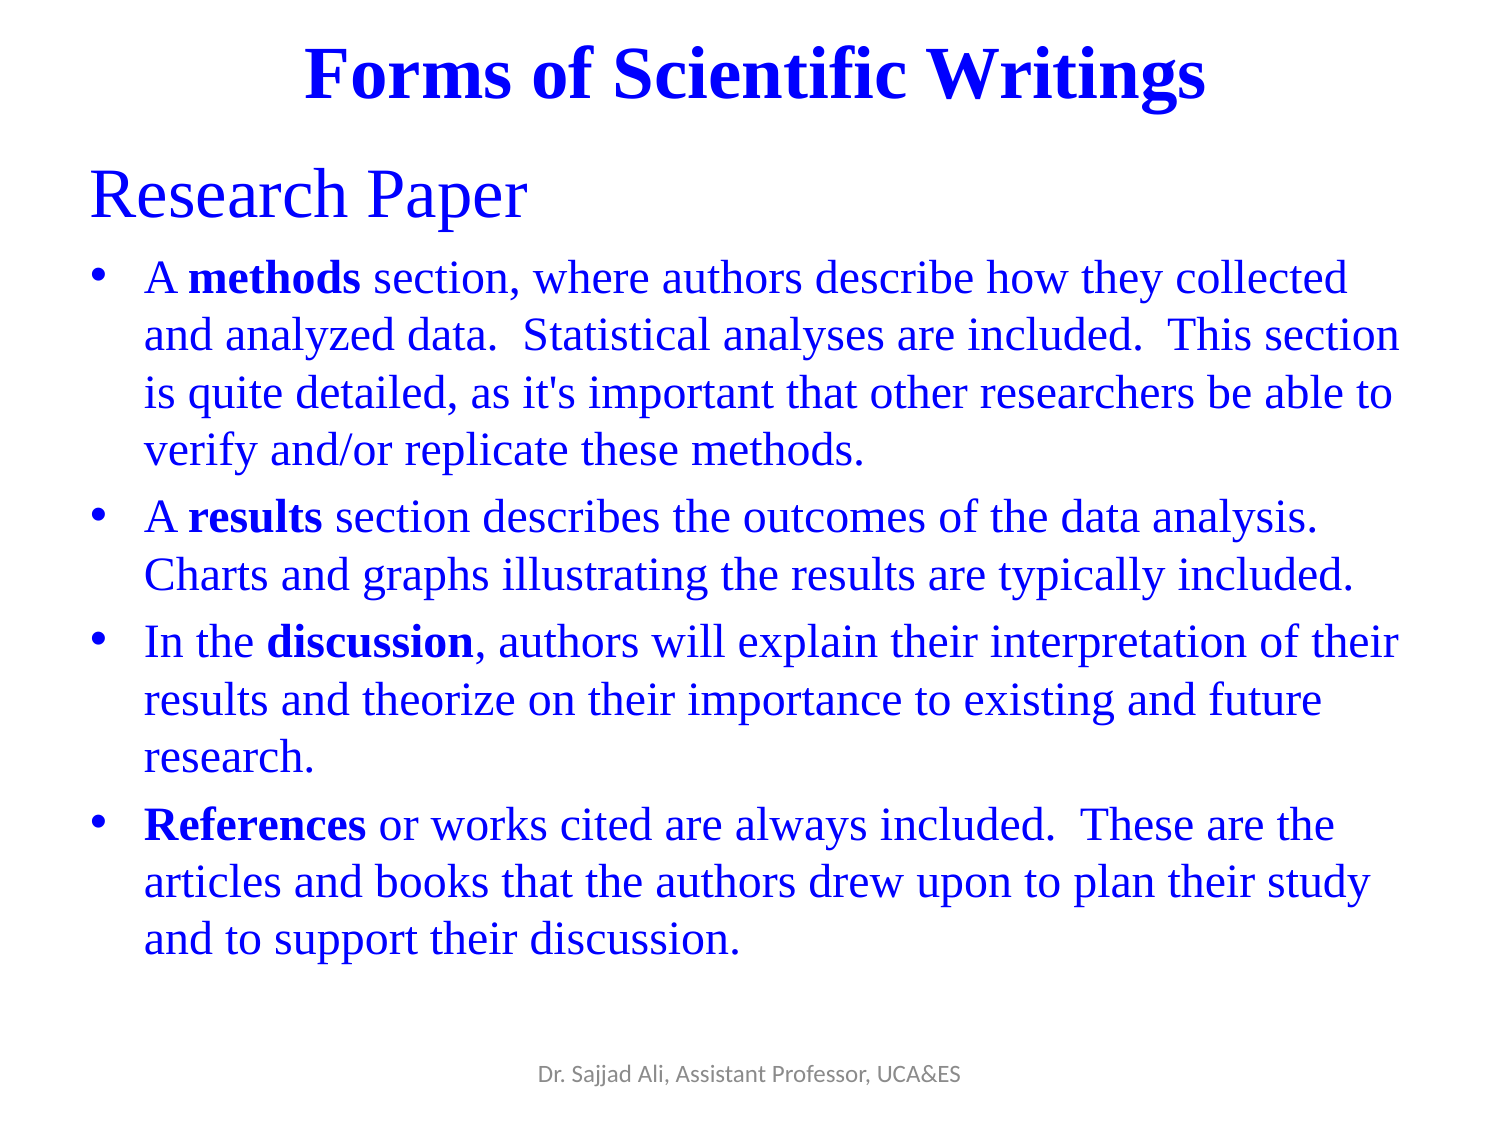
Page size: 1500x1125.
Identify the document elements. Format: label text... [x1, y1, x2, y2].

footer Dr. Sajjad Ali, Assistant Professor, UCA&ES [512, 1042, 988, 1103]
text_box Forms of Scientific Writings [74, 0, 1438, 138]
list A methods section, where authors describe how they collected and analyzed data. Statistical analyses are included. This section is quite detailed, as it's important that other researchers be able to verify and/or replicate these methods. A results section describes the outcomes of the data analysis. Charts and graphs illustrating the results are typically included. In the discussion, authors will explain their interpretation of their results and theorize on their importance to existing and future research. References or works cited are always included. These are the articles and books that the authors drew upon to plan their study and to support their discussion. [75, 237, 1425, 980]
text_box Research Paper [74, 132, 1350, 246]
